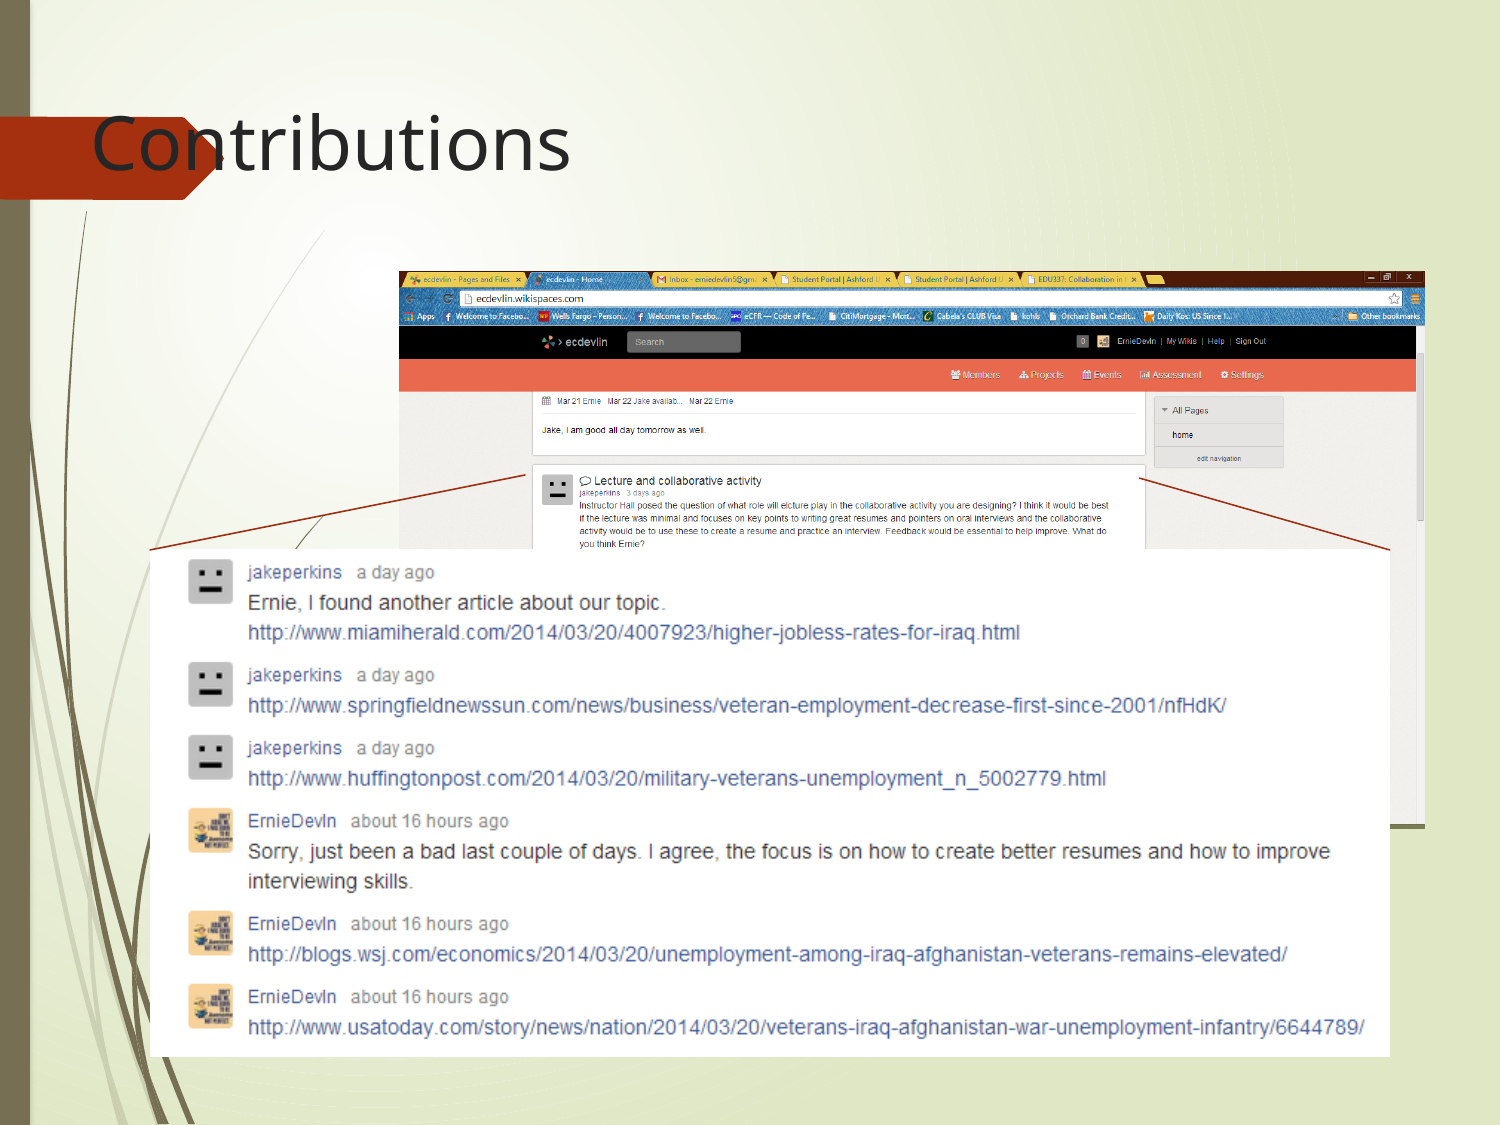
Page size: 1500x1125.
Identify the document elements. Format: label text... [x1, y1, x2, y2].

title Contributions [75, 87, 1425, 238]
picture [399, 271, 1426, 829]
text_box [149, 474, 1391, 1057]
